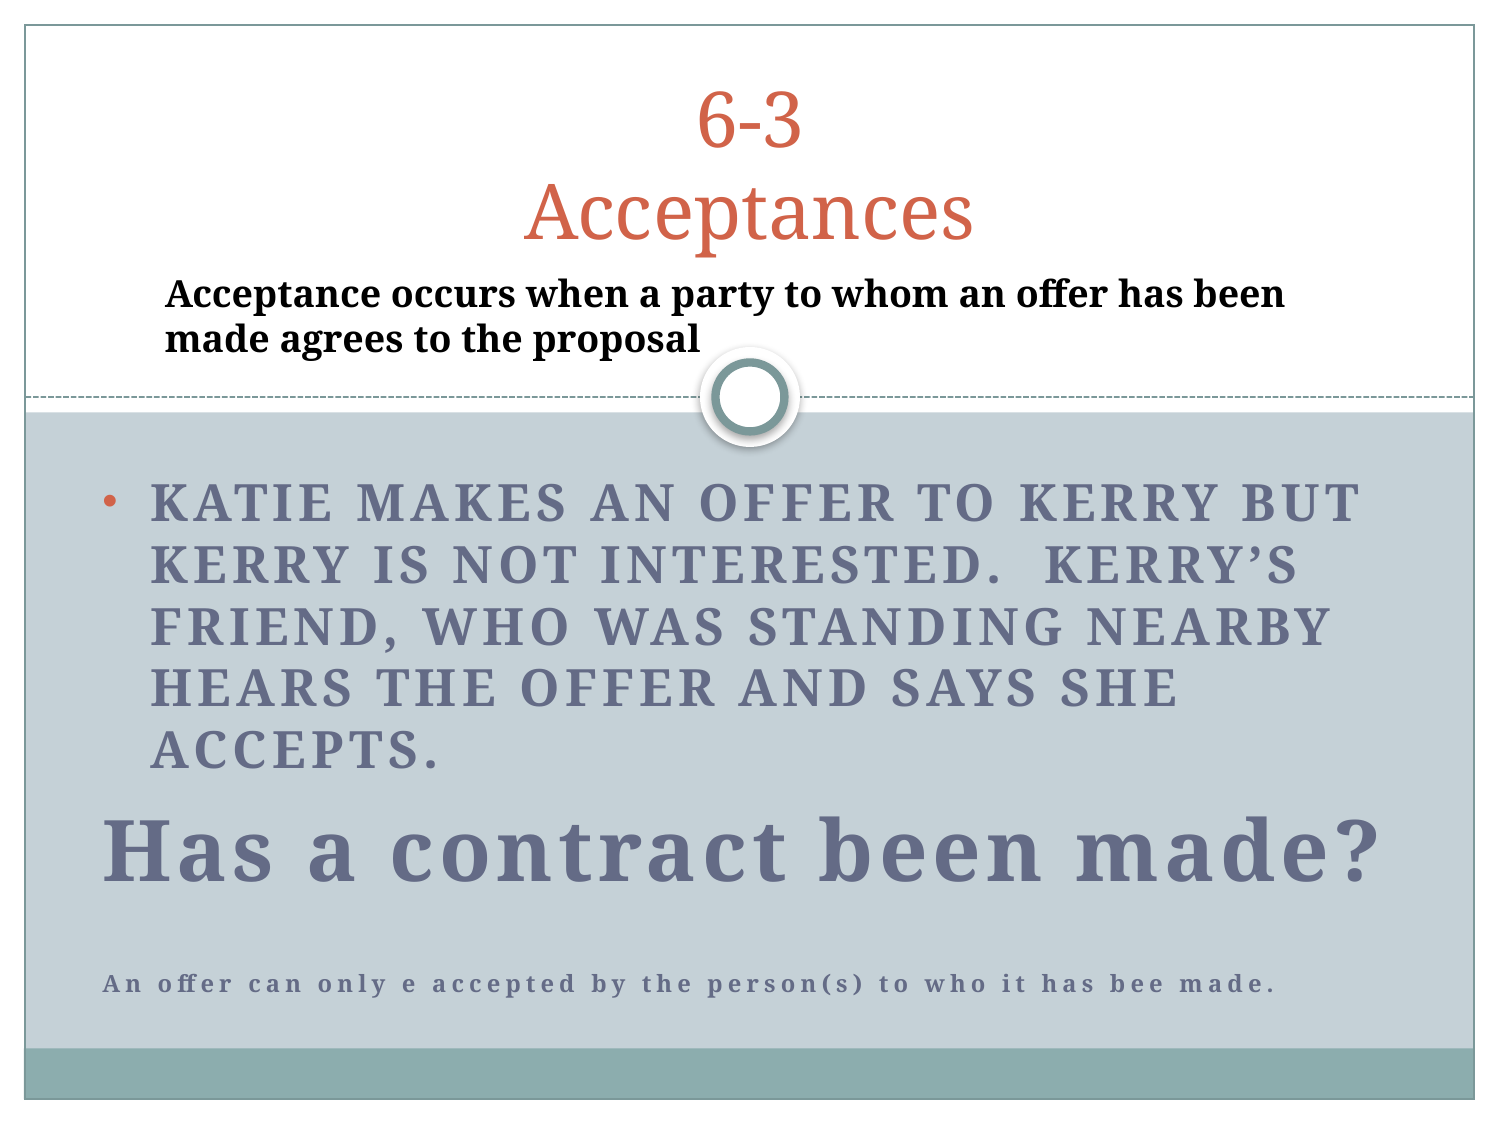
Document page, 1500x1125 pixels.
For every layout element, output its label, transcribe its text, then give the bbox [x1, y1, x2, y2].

subtitle Katie makes an offer to Kerry but Kerry is not interested. Kerry’s friend, who was standing nearby hears the offer and says she accepts. Has a contract been made? An offer can only e accepted by the person(s) to who it has bee made. [87, 462, 1413, 1013]
title 6-3 Acceptances [112, 62, 1388, 263]
text_box Acceptance occurs when a party to whom an offer has been made agrees to the proposal [150, 262, 1313, 368]
